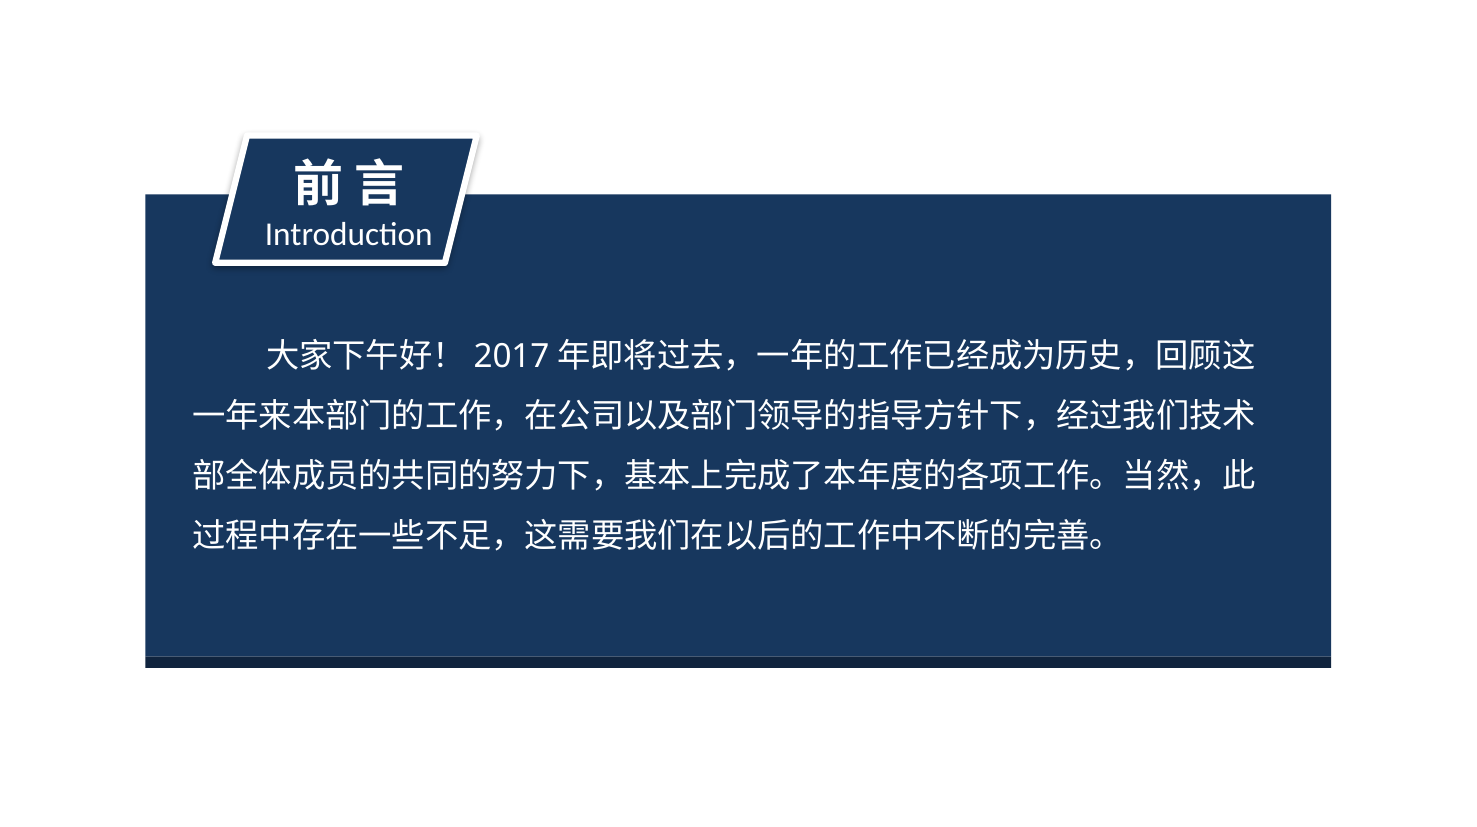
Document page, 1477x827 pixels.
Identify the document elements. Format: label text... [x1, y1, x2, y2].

text_box 大家下午好！2017年即将过去，一年的工作已经成为历史，回顾这一年来本部门的工作，在公司以及部门领导的指导方针下，经过我们技术部全体成员的共同的努力下，基本上完成了本年度的各项工作。当然，此过程中存在一些不足，这需要我们在以后的工作中不断的完善。 [177, 306, 1288, 562]
text_box [143, 658, 1333, 670]
text_box [212, 132, 480, 266]
text_box [143, 192, 1333, 658]
text_box 前 言 Introduction [244, 144, 454, 255]
